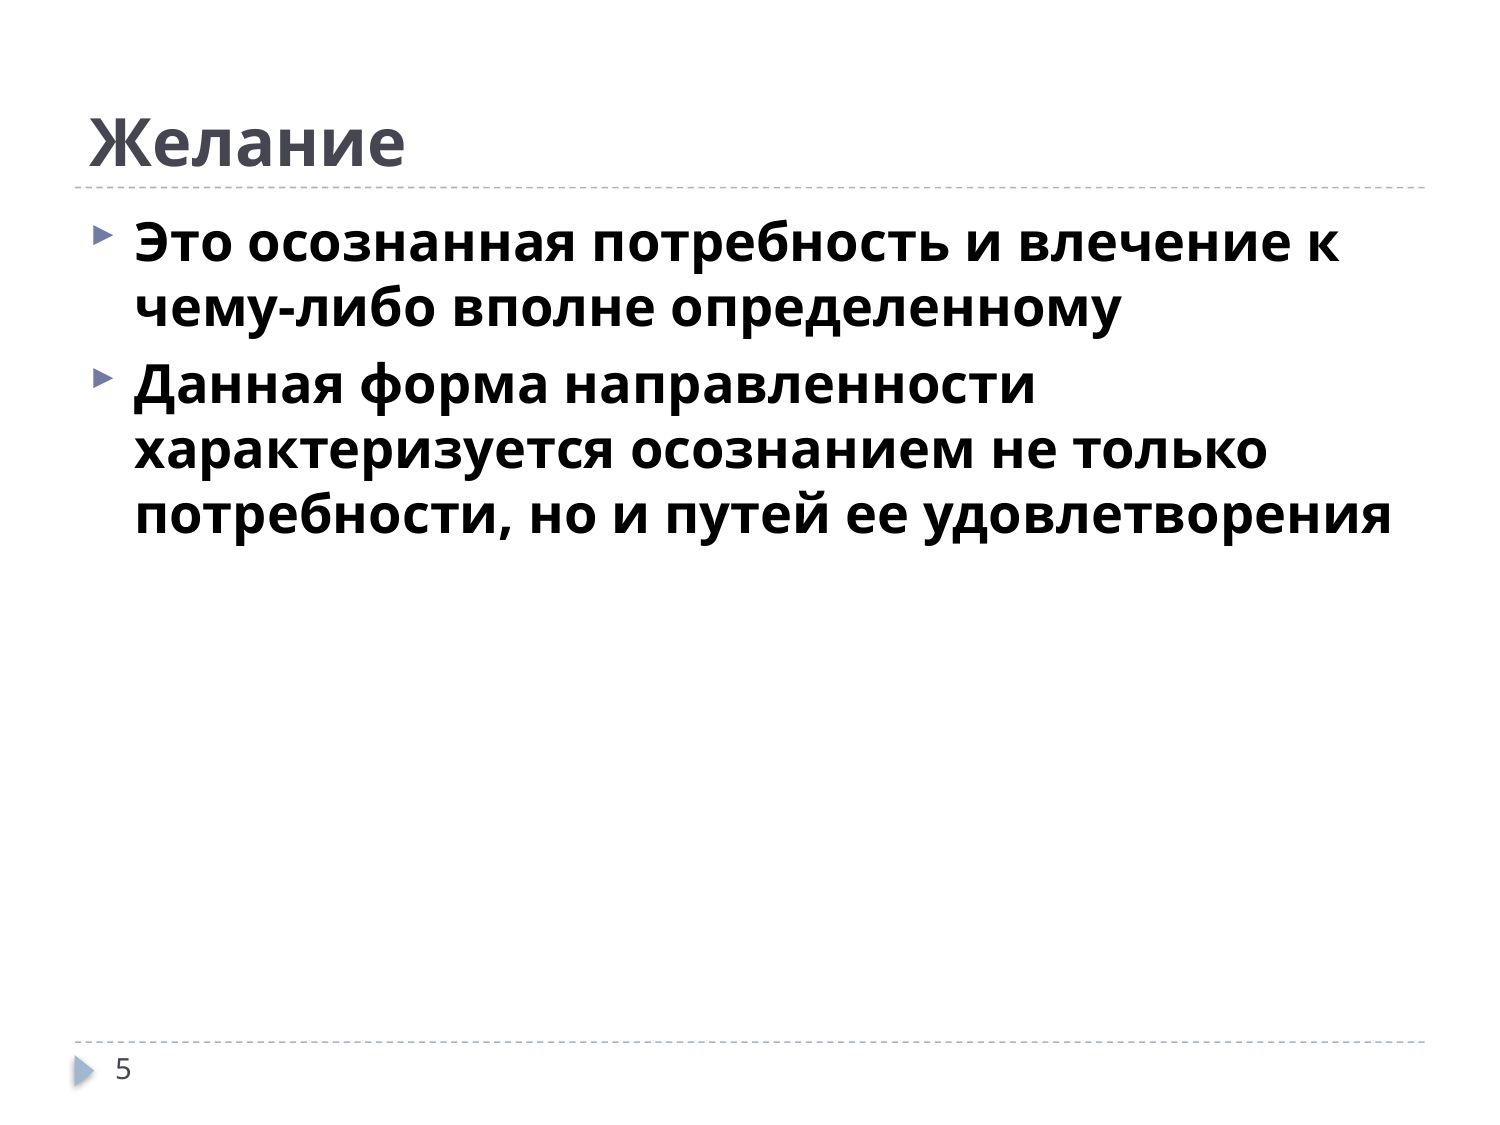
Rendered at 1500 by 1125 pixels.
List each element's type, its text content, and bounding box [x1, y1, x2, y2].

slide_number 5 [100, 1042, 426, 1103]
title Желание [75, 24, 1425, 188]
list Это осознанная потребность и влечение к чему-либо вполне определенному Данная форма направленности характеризуется осознанием не только потребности, но и путей ее удовлетворения [75, 200, 1425, 1010]
